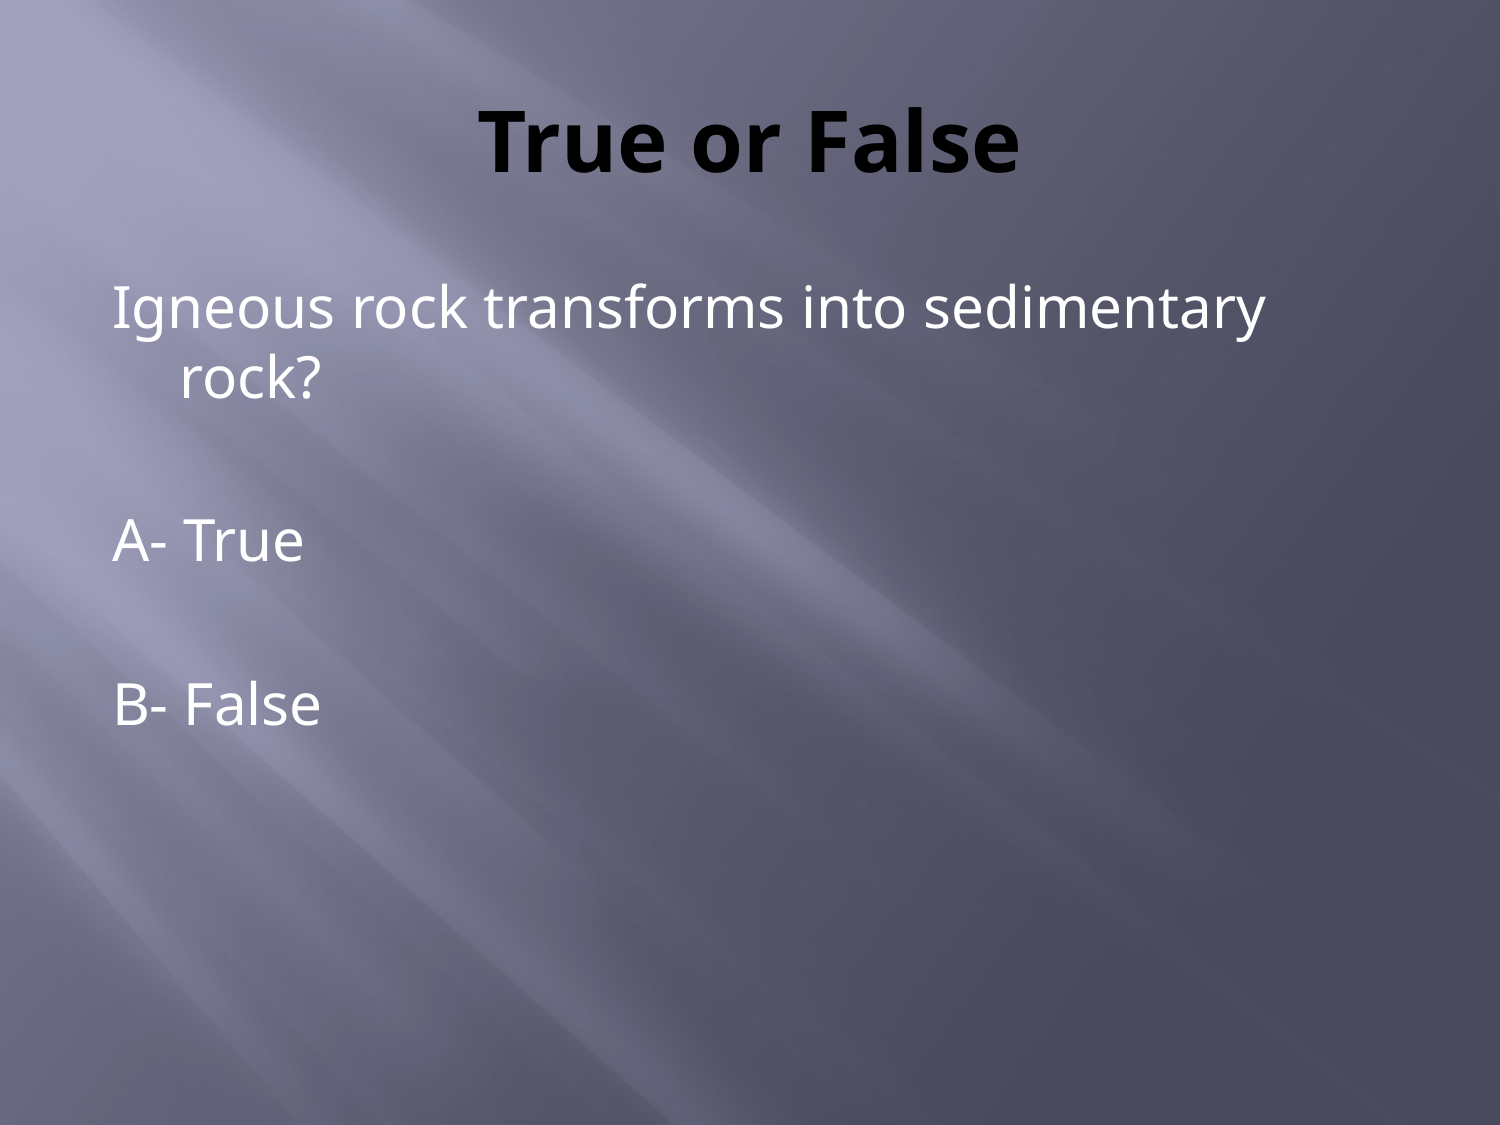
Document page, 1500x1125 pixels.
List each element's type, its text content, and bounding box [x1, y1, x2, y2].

title True or False [75, 45, 1425, 233]
list Igneous rock transforms into sedimentary rock? A- True B- False [75, 262, 1425, 1035]
